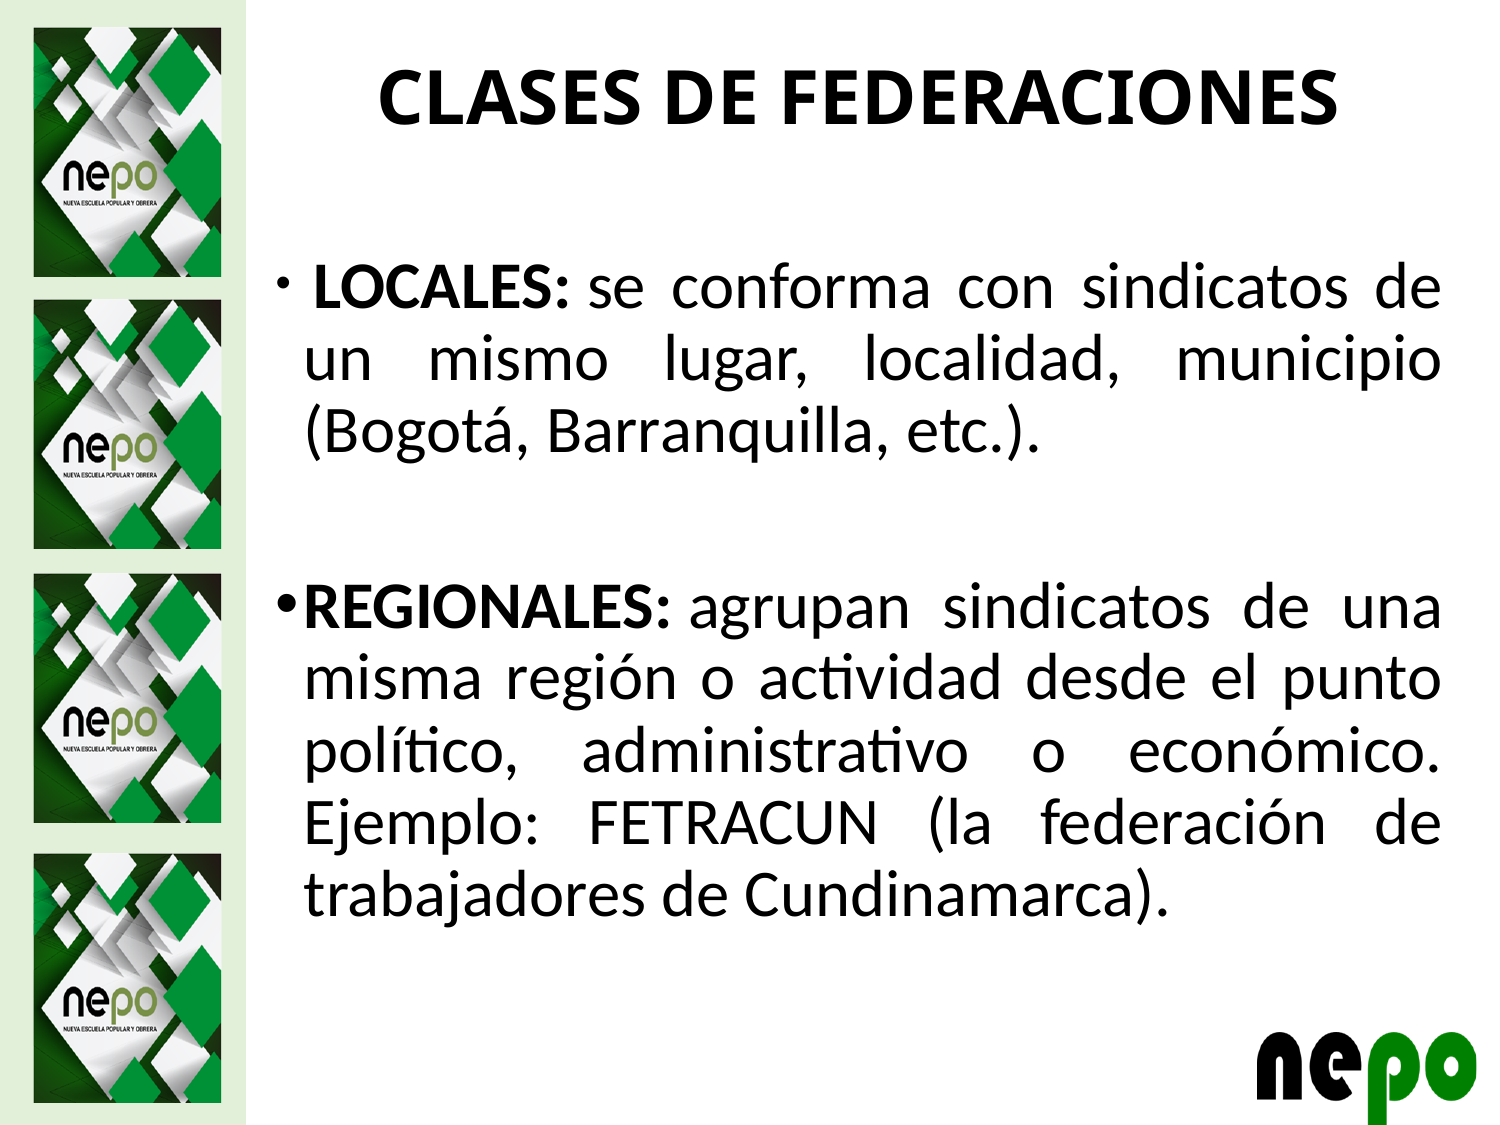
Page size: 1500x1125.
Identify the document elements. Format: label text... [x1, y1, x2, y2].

title CLASES DE FEDERACIONES [260, 52, 1475, 265]
list LOCALES: se conforma con sindicatos de un mismo lugar, localidad, municipio (Bogotá, Barranquilla, etc.). REGIONALES: agrupan sindicatos de una misma región o actividad desde el punto político, administrativo o económico. Ejemplo: FETRACUN (la federación de trabajadores de Cundinamarca). [260, 243, 1459, 1047]
picture [1257, 1032, 1477, 1125]
picture [0, 0, 246, 1125]
